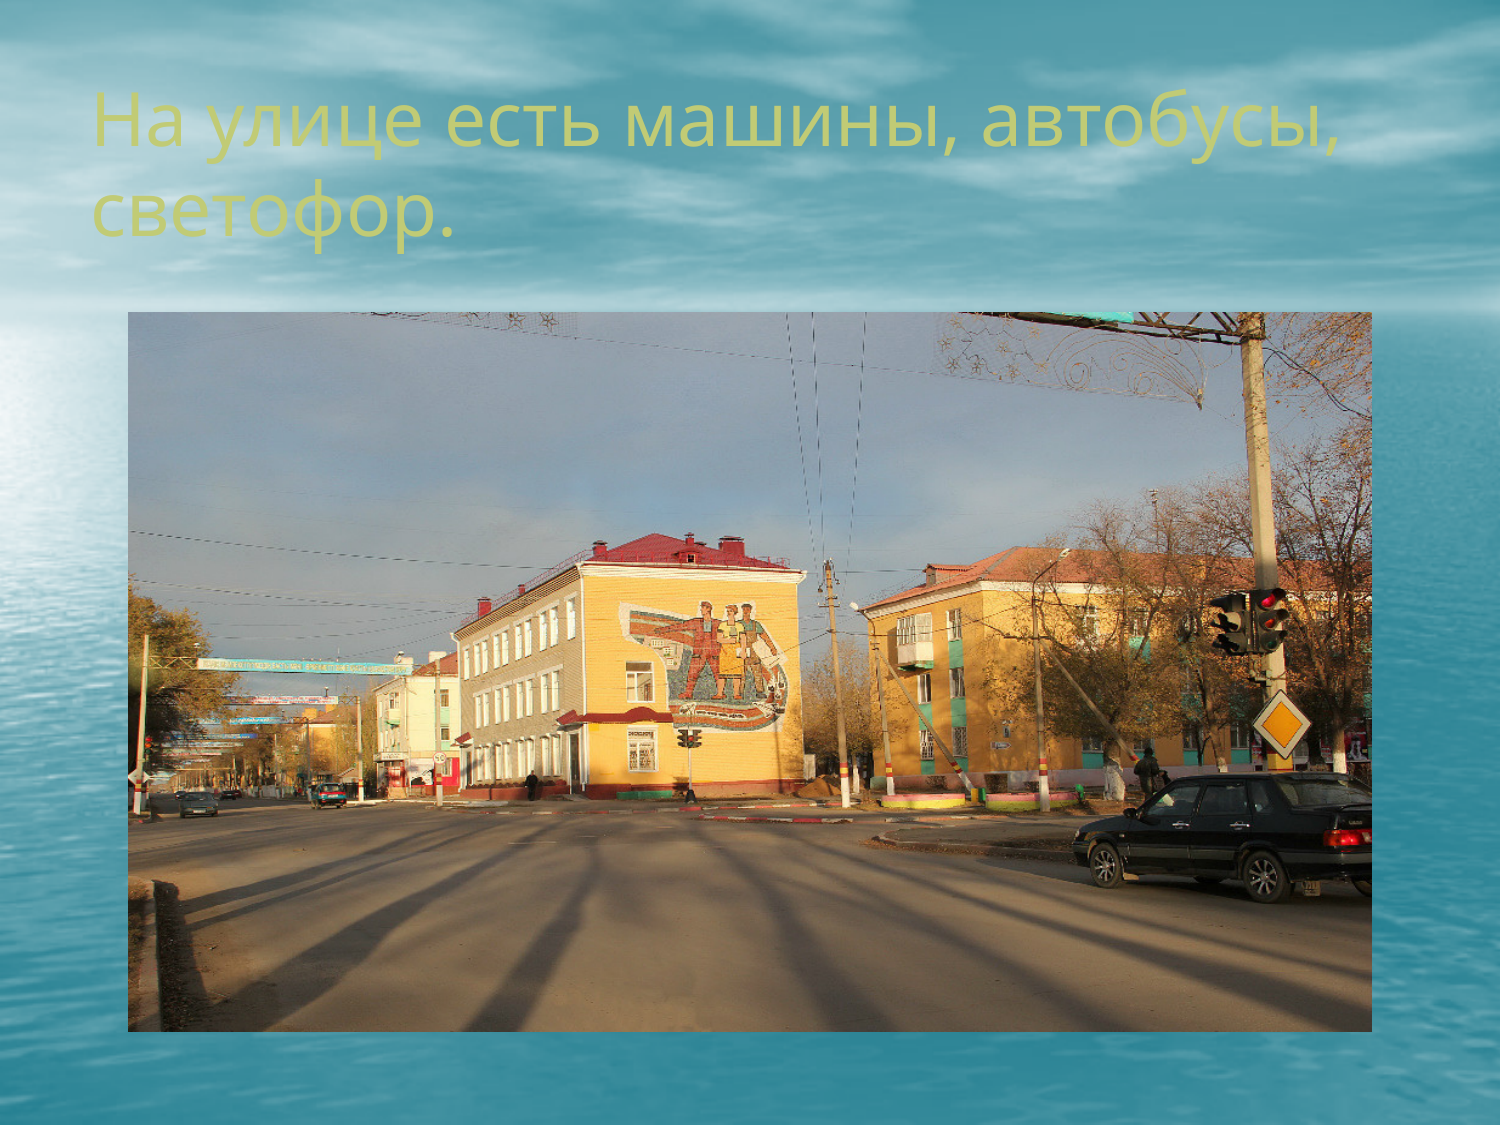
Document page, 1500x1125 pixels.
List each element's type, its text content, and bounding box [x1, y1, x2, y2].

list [128, 312, 1372, 1032]
title На улице есть машины, автобусы, светофор. [74, 47, 1426, 276]
